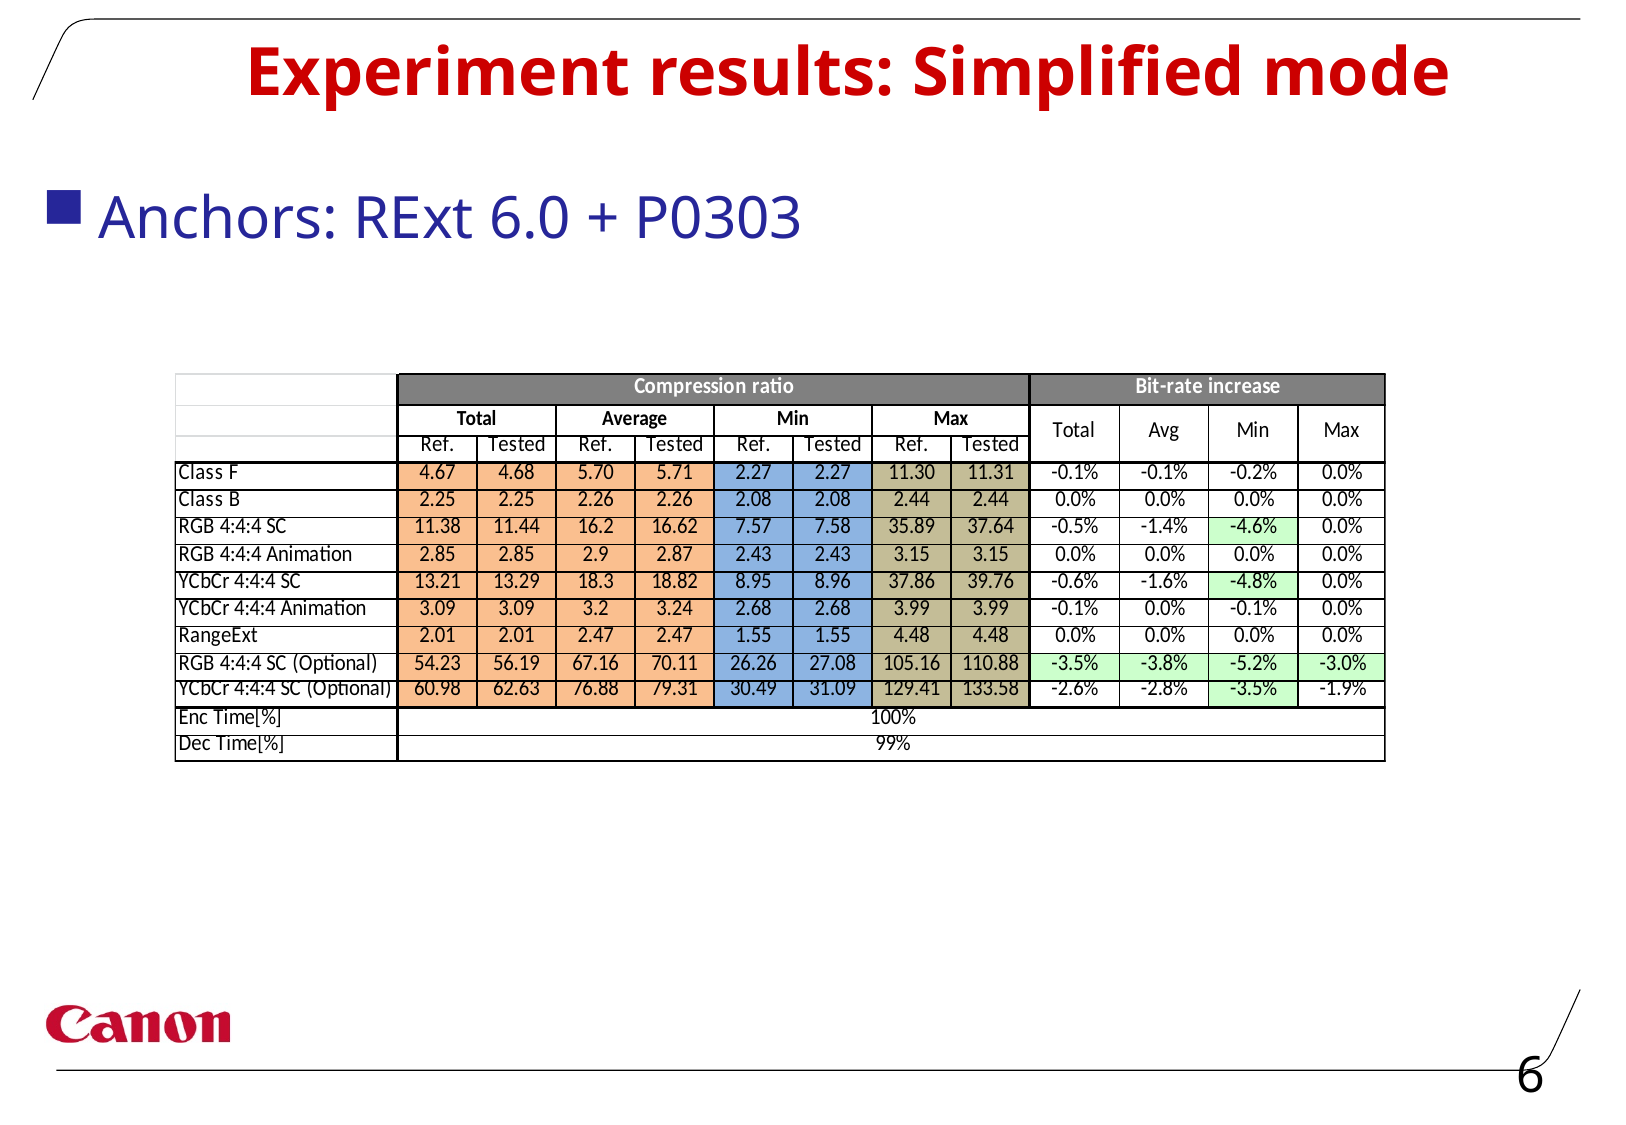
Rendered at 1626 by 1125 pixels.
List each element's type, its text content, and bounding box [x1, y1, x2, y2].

title Experiment results: Simplified mode [151, 19, 1546, 119]
picture [44, 1004, 232, 1043]
picture [174, 373, 1388, 764]
slide_number 6 [1414, 1063, 1545, 1103]
list Anchors: RExt 6.0 + P0303 [27, 172, 1585, 1004]
